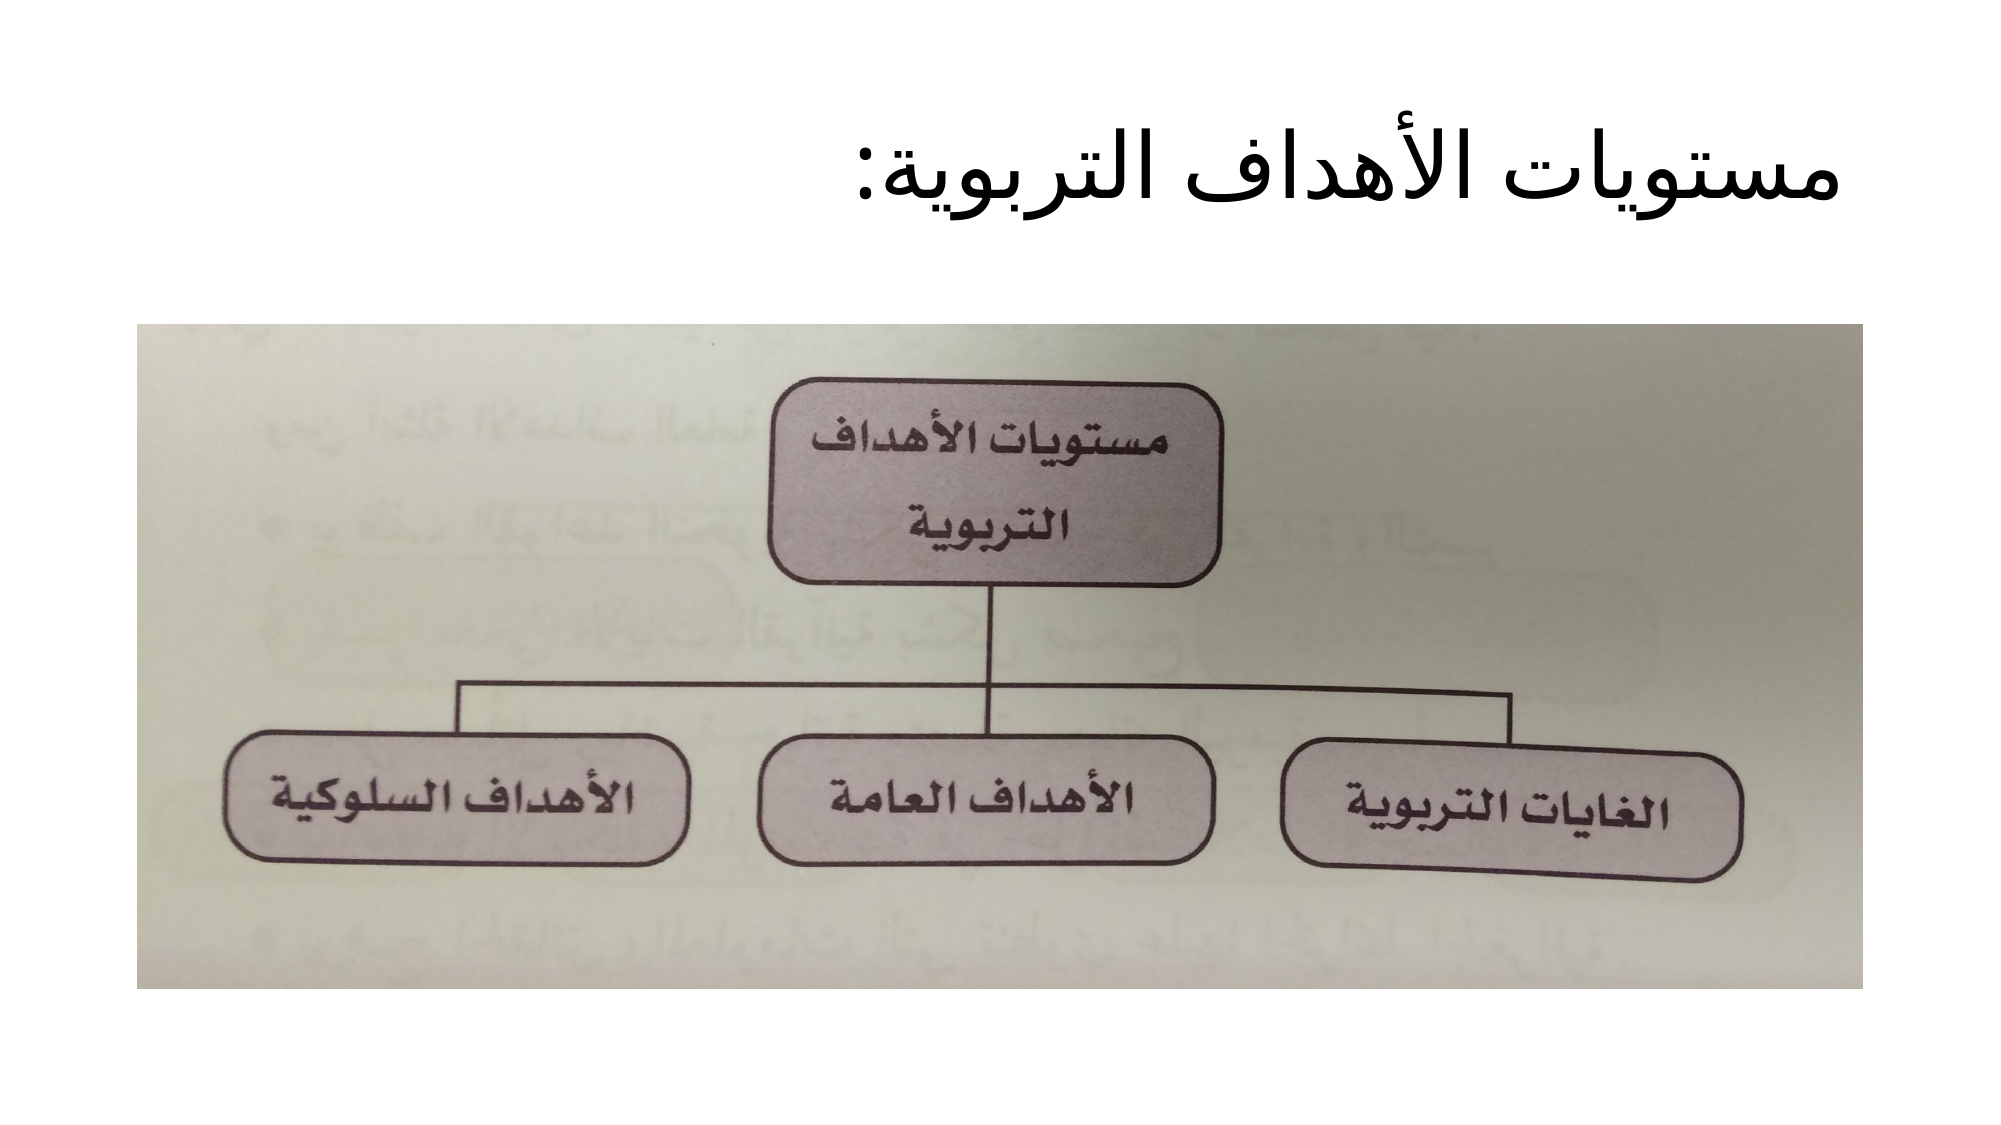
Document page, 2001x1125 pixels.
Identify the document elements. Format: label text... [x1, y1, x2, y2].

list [137, 324, 1863, 989]
title مستويات الأهداف التربوية: [137, 59, 1863, 278]
